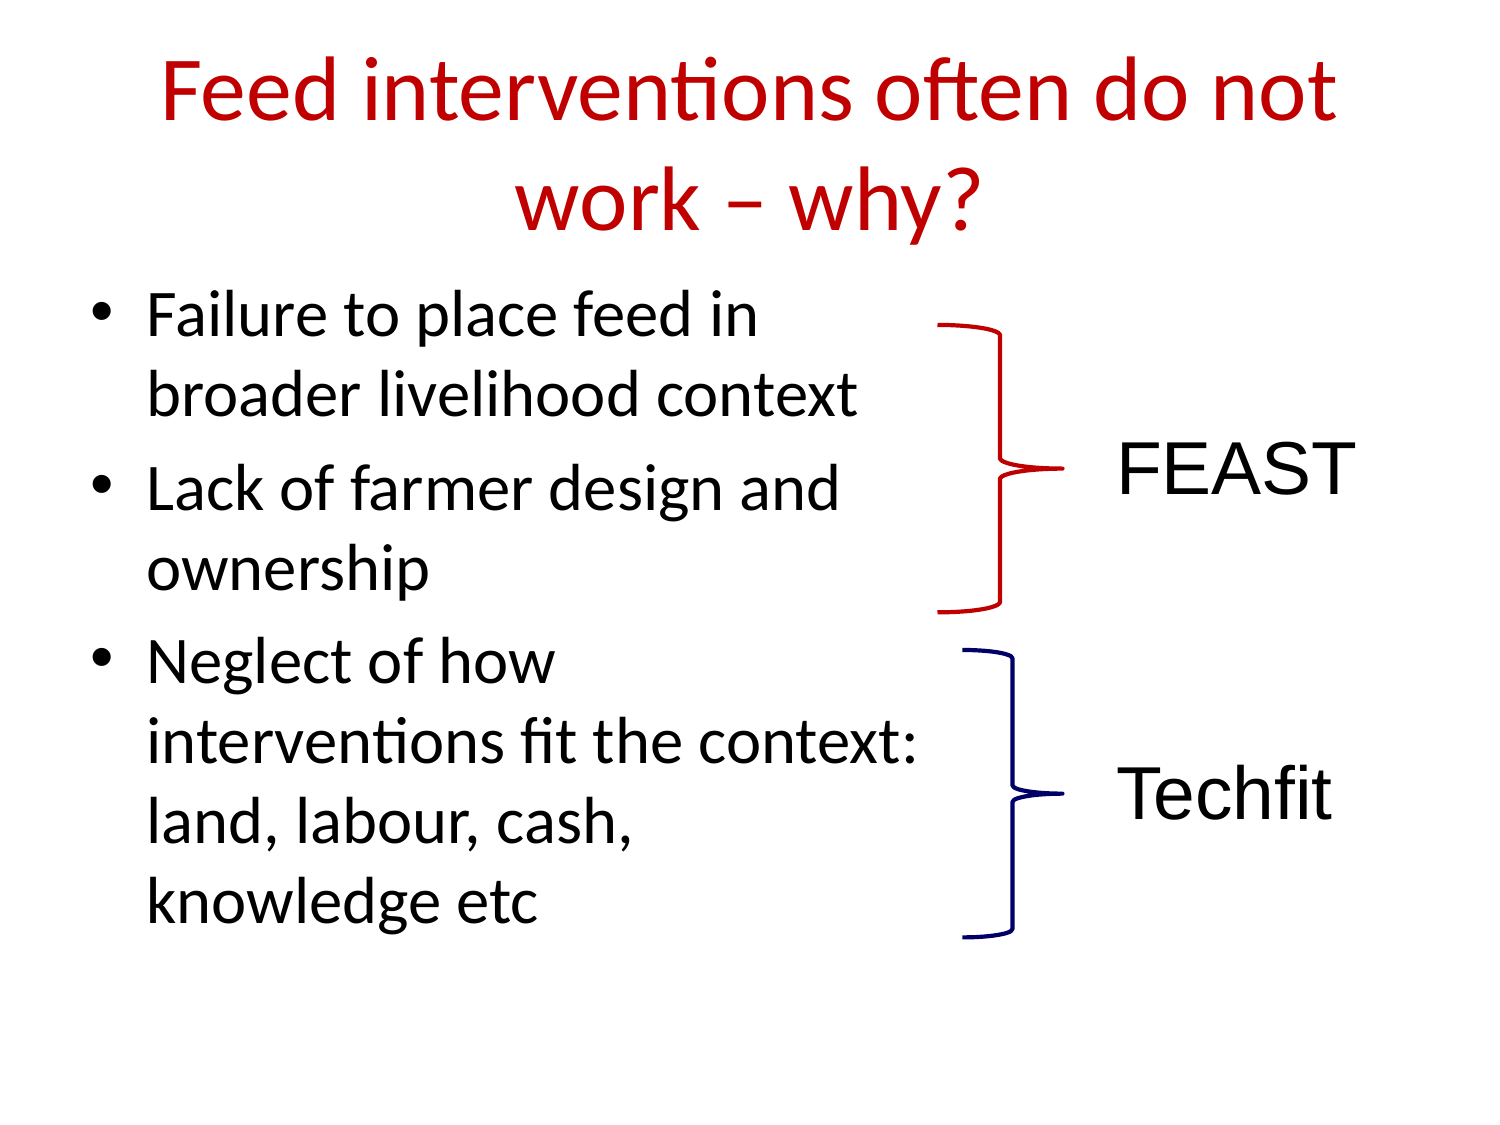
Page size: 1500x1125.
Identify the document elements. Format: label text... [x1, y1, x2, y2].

text_box FEAST [1101, 412, 1373, 518]
list Failure to place feed in broader livelihood context Lack of farmer design and ownership Neglect of how interventions fit the context: land, labour, cash, knowledge etc [74, 262, 938, 1006]
text_box [937, 324, 1063, 613]
text_box Techfit [1101, 737, 1348, 843]
text_box [962, 649, 1063, 938]
title Feed interventions often do not work – why? [74, 44, 1426, 233]
